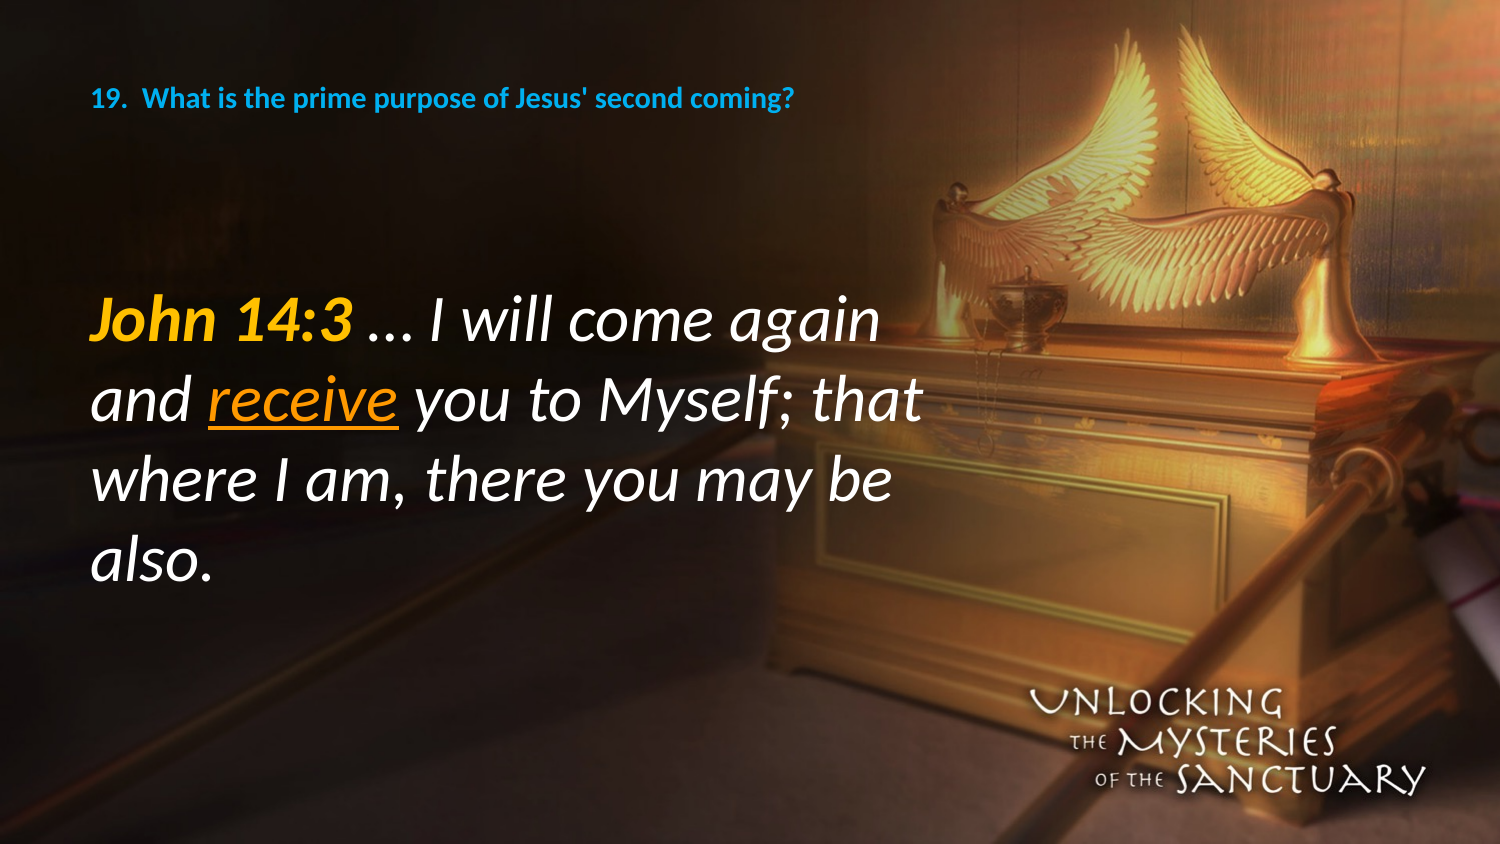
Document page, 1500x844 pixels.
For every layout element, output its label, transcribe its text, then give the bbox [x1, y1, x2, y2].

list John 14:3 … I will come again and receive you to Myself; that where I am, there you may be also. [75, 267, 950, 754]
title 19. What is the prime purpose of Jesus' second coming? [75, 33, 1425, 175]
picture [0, 0, 1500, 844]
